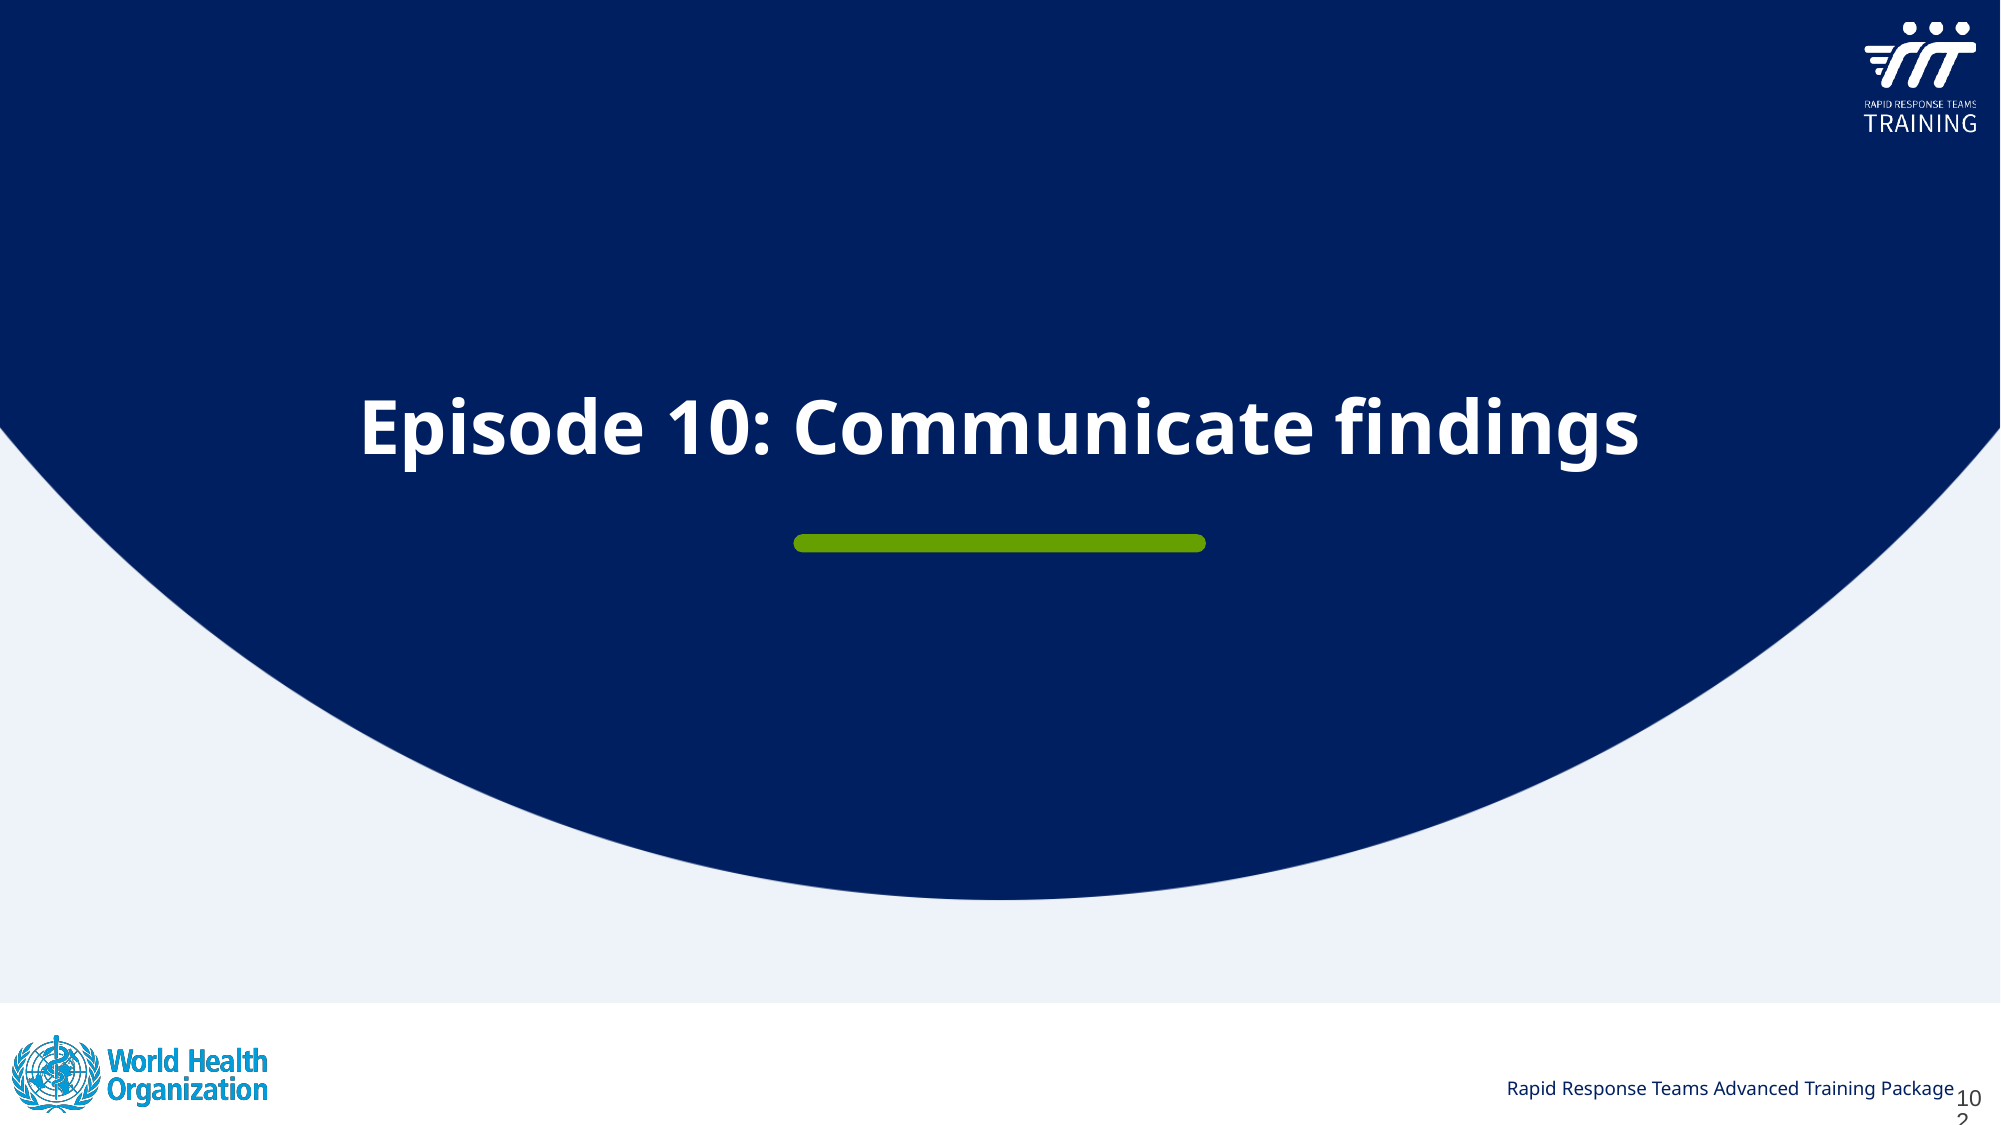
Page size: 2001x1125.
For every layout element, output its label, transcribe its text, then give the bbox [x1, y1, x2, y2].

picture [46, 1056, 54, 1062]
picture [71, 1053, 90, 1091]
picture [22, 1062, 26, 1077]
picture [30, 1083, 37, 1091]
picture [50, 1108, 62, 1113]
picture [36, 1088, 78, 1105]
picture [34, 1054, 43, 1078]
picture [24, 1054, 36, 1087]
picture [12, 1035, 54, 1068]
list Episode 10: Communicate findings [68, 276, 1932, 585]
picture [0, 0, 2001, 1003]
picture [40, 1062, 47, 1070]
picture [59, 1035, 267, 1113]
picture [12, 1083, 48, 1113]
